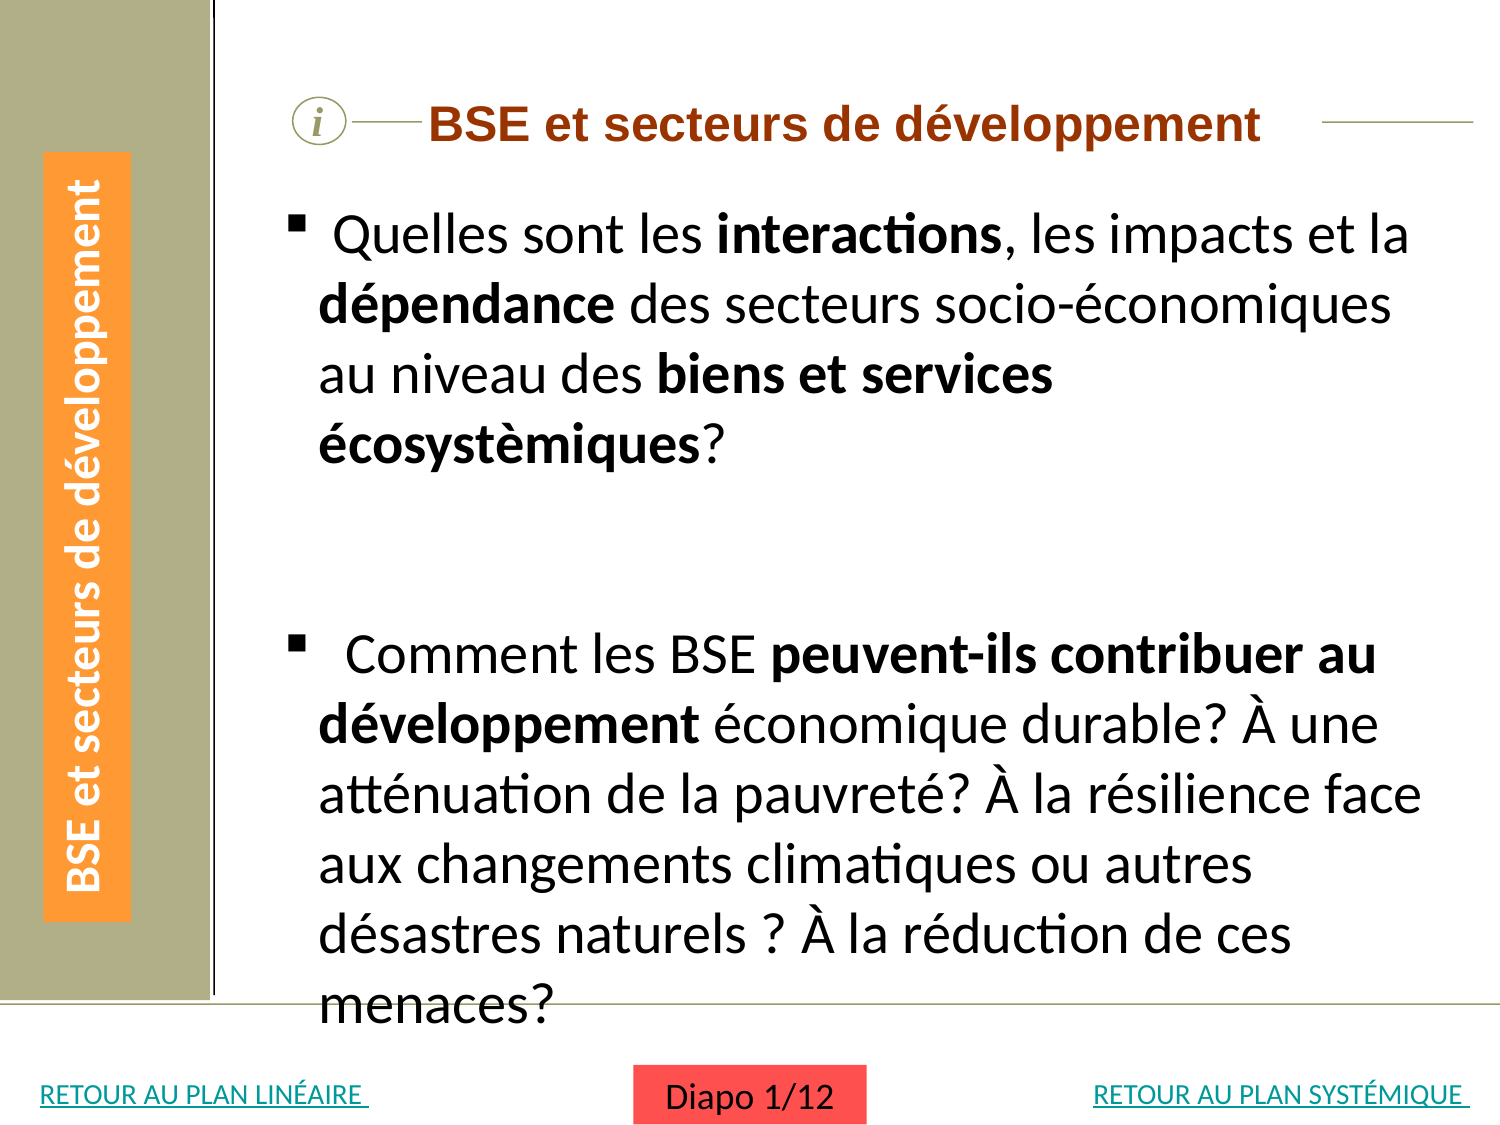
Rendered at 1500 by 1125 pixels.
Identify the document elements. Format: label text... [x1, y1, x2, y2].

text_box BSE et secteurs de développement [422, 84, 1322, 156]
text_box Quelles sont les interactions, les impacts et la dépendance des secteurs socio-économiques au niveau des biens et services écosystèmiques? Comment les BSE peuvent-ils contribuer au développement économique durable? À une atténuation de la pauvreté? À la résilience face aux changements climatiques ou autres désastres naturels ? À la réduction de ces menaces? [268, 188, 1468, 938]
text_box Diapo 1/12 [633, 1064, 867, 1125]
text_box BSE et secteurs de développement [43, 152, 131, 923]
text_box [0, 0, 210, 1001]
text_box RETOUR AU PLAN SYSTÉMIQUE [819, 1063, 1482, 1122]
text_box [292, 101, 305, 141]
text_box RETOUR AU PLAN LINÉAIRE [27, 1063, 623, 1122]
text_box [292, 714, 1214, 865]
text_box i [305, 88, 365, 160]
